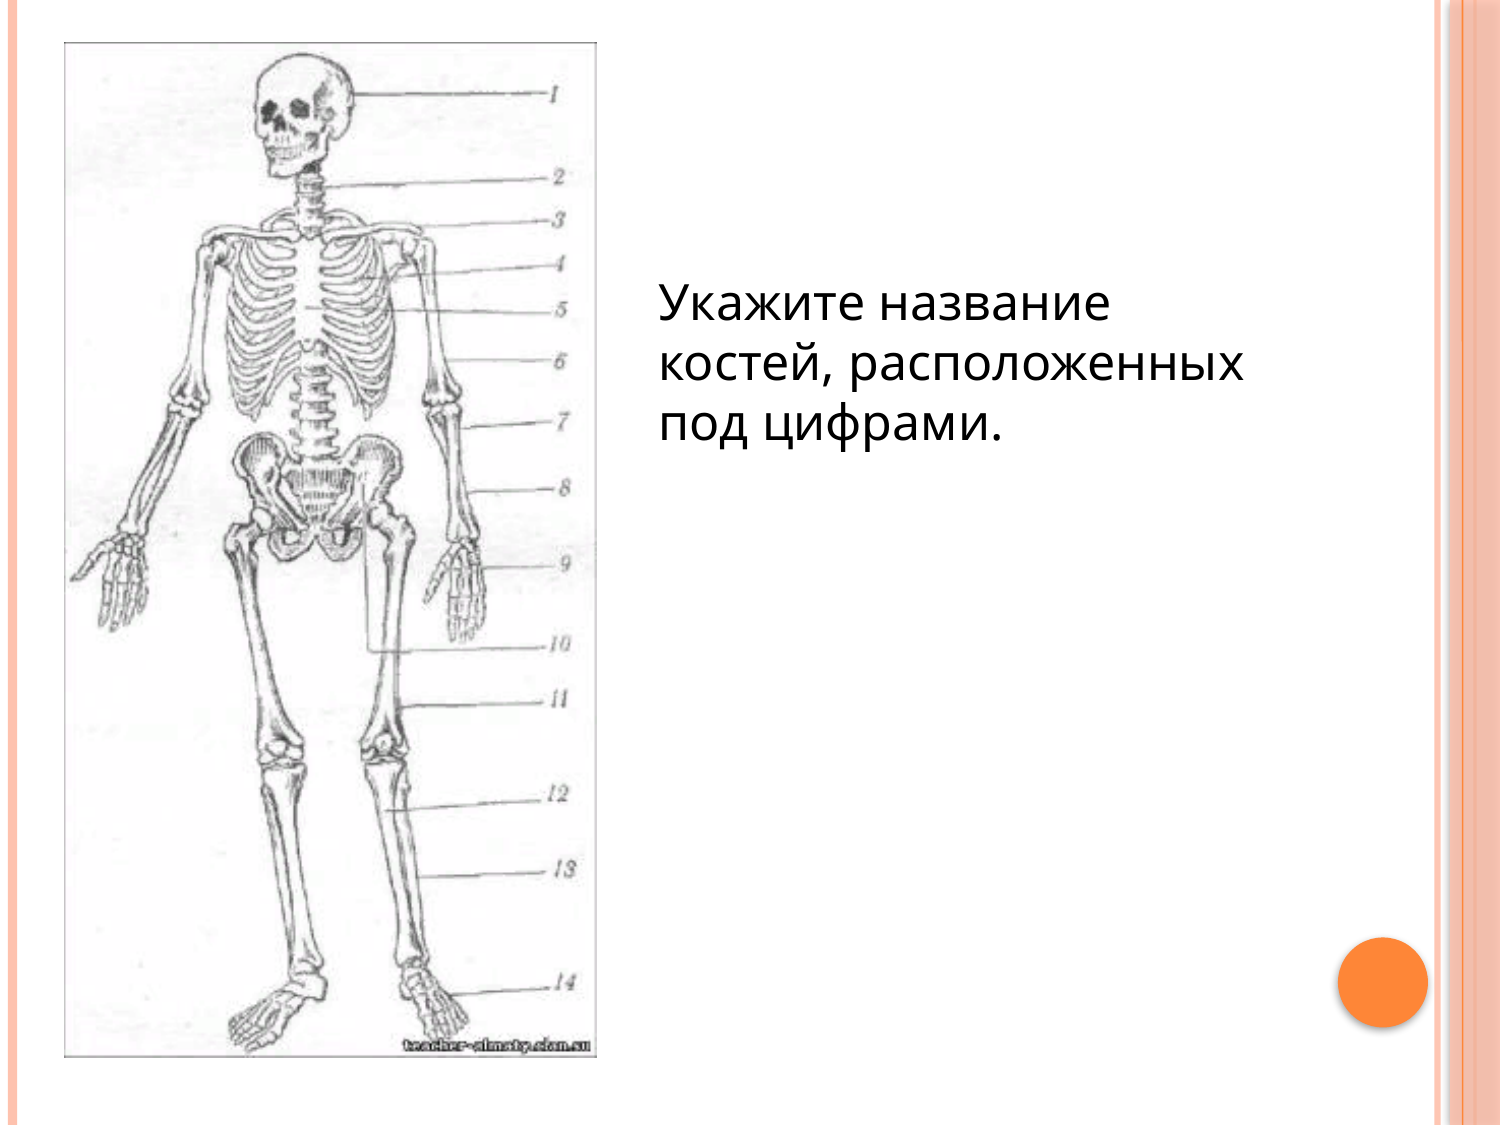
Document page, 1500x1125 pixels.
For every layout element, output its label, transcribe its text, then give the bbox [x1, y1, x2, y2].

picture [64, 42, 597, 1058]
list Укажите название костей, расположенных под цифрами. [643, 262, 1300, 1062]
